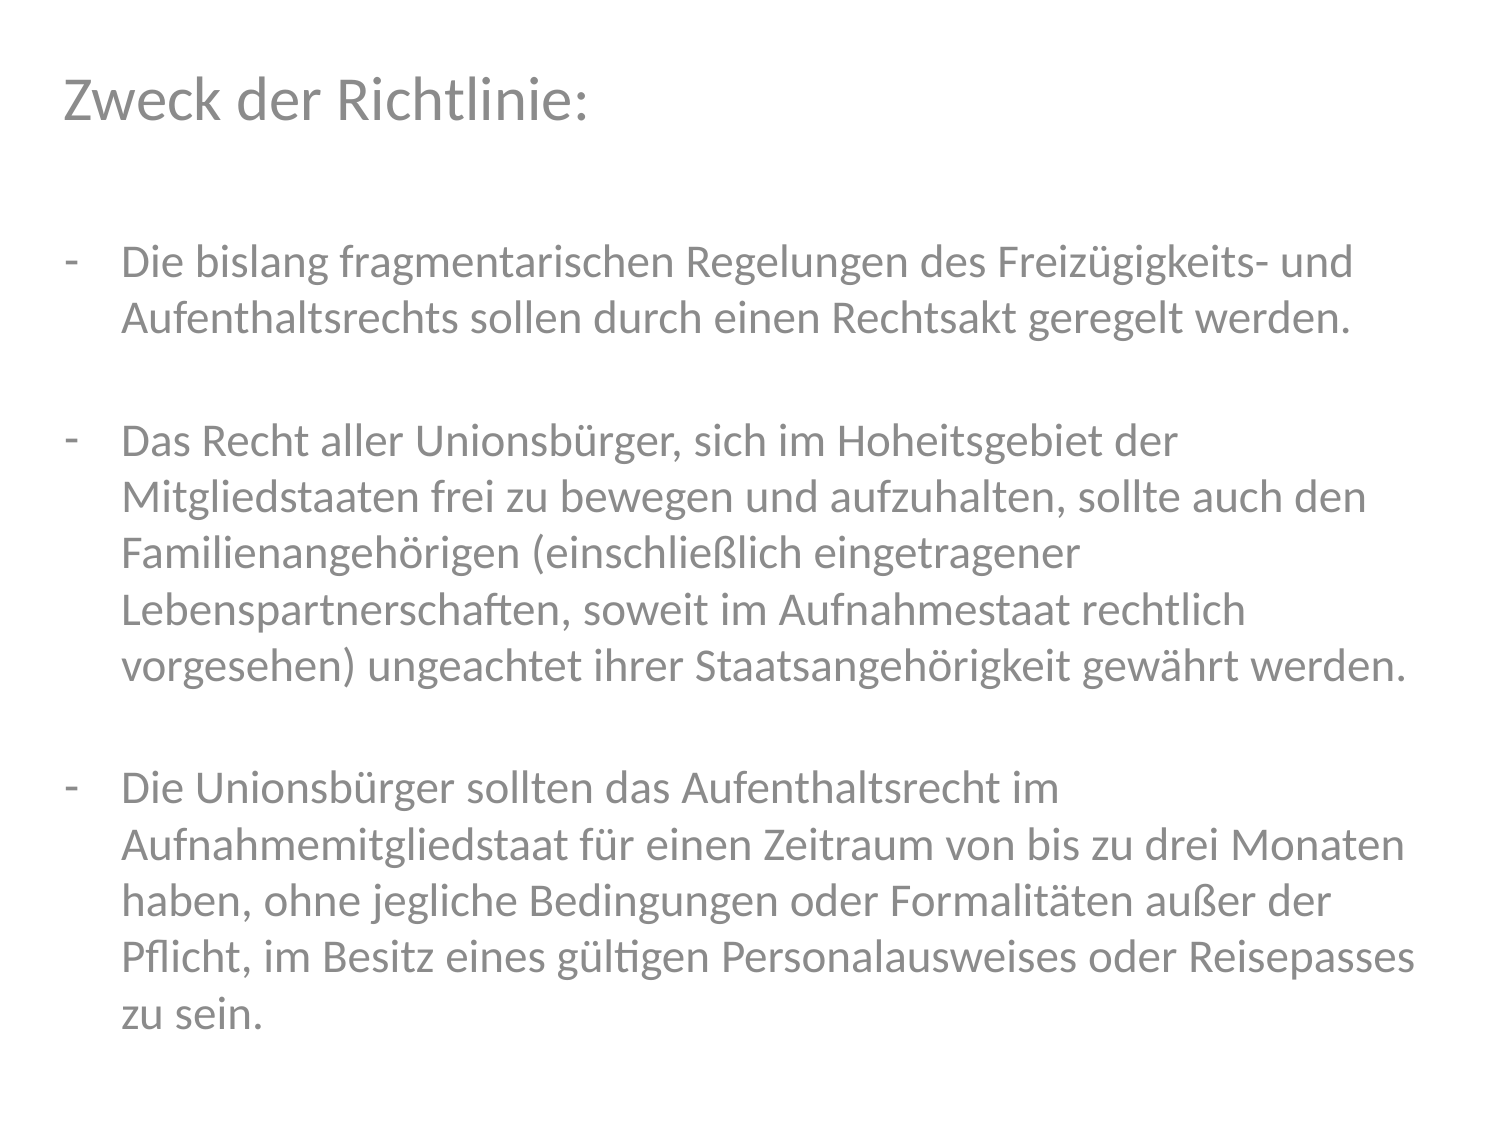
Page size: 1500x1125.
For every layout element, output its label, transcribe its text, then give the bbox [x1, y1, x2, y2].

subtitle Zweck der Richtlinie: Die bislang fragmentarischen Regelungen des Freizügigkeits- und Aufenthaltsrechts sollen durch einen Rechtsakt geregelt werden. Das Recht aller Unionsbürger, sich im Hoheitsgebiet der Mitgliedstaaten frei zu bewegen und aufzuhalten, sollte auch den Familienangehörigen (einschließlich eingetragener Lebenspartnerschaften, soweit im Aufnahmestaat rechtlich vorgesehen) ungeachtet ihrer Staatsangehörigkeit gewährt werden. Die Unionsbürger sollten das Aufenthaltsrecht im Aufnahmemitgliedstaat für einen Zeitraum von bis zu drei Monaten haben, ohne jegliche Bedingungen oder Formalitäten außer der Pflicht, im Besitz eines gültigen Personalausweises oder Reisepasses zu sein. [48, 50, 1446, 1063]
